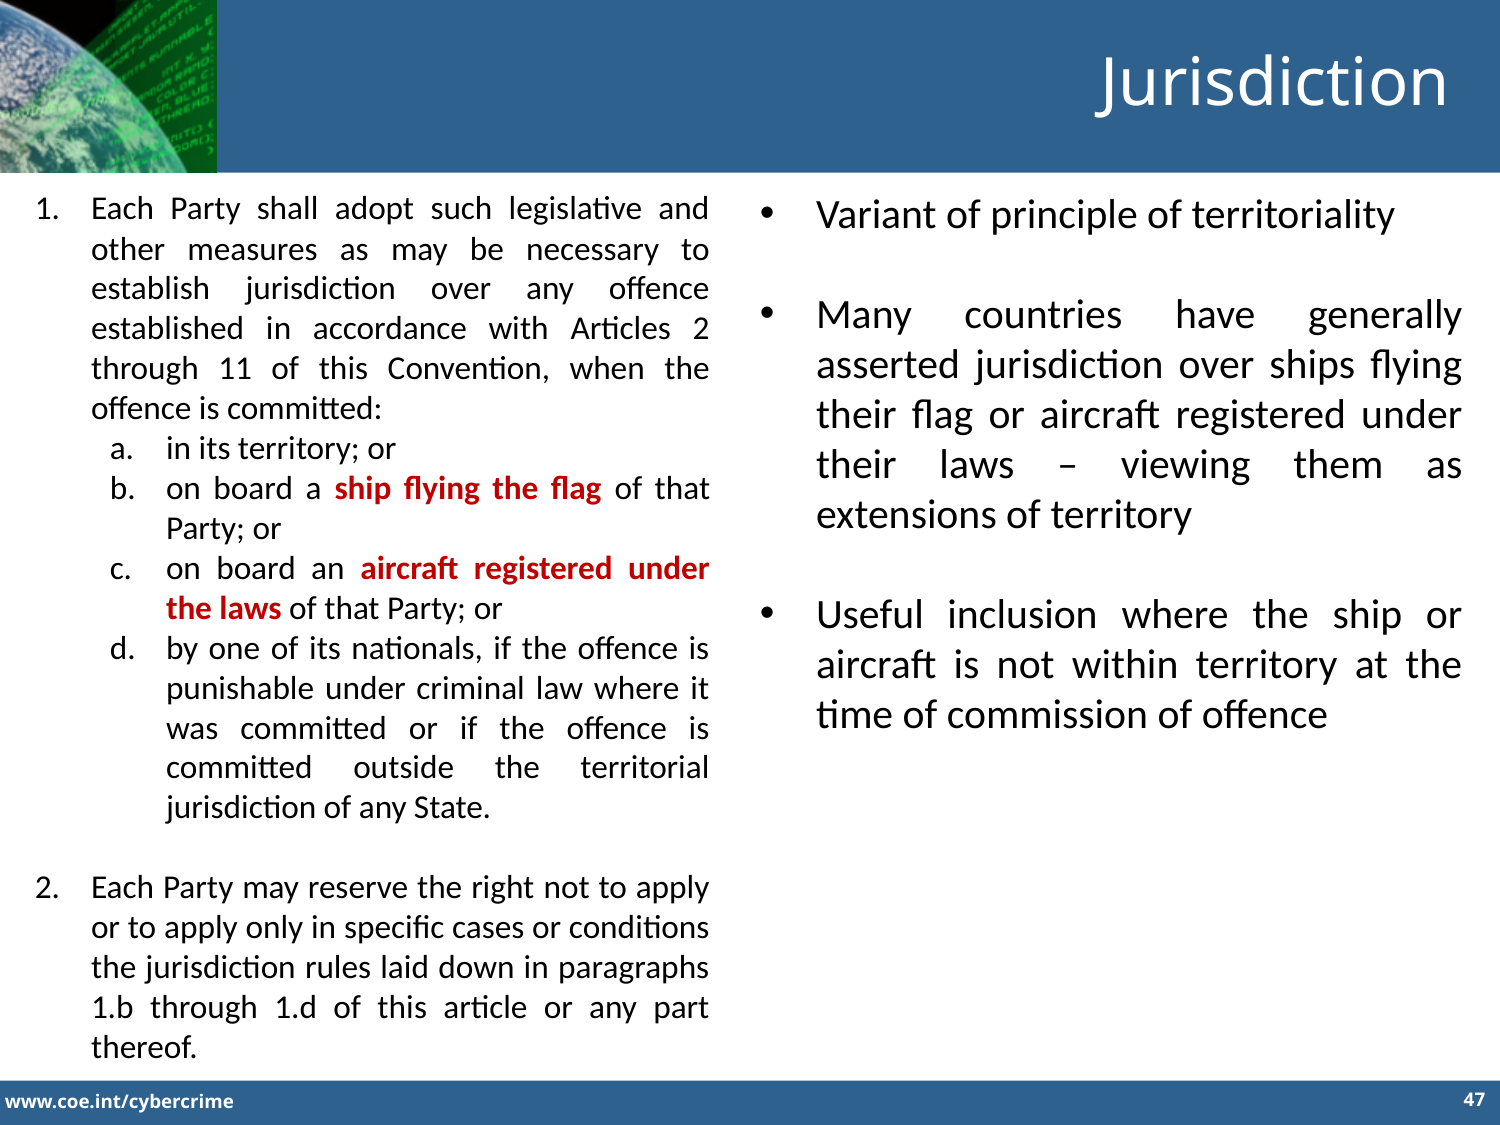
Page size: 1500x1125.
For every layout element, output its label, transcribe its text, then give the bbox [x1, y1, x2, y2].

text_box Variant of principle of territoriality Many countries have generally asserted jurisdiction over ships flying their flag or aircraft registered under their laws – viewing them as extensions of territory Useful inclusion where the ship or aircraft is not within territory at the time of commission of offence [745, 179, 1478, 745]
picture [0, 0, 217, 173]
text_box Jurisdiction [230, 31, 1483, 126]
text_box Each Party shall adopt such legislative and other measures as may be necessary to establish jurisdiction over any offence established in accordance with Articles 2 through 11 of this Convention, when the offence is committed: in its territory; or on board a ship flying the flag of that Party; or on board an aircraft registered under the laws of that Party; or by one of its nationals, if the offence is punishable under criminal law where it was committed or if the offence is committed outside the territorial jurisdiction of any State. Each Party may reserve the right not to apply or to apply only in specific cases or conditions the jurisdiction rules laid down in paragraphs 1.b through 1.d of this article or any part thereof. [19, 179, 726, 1073]
